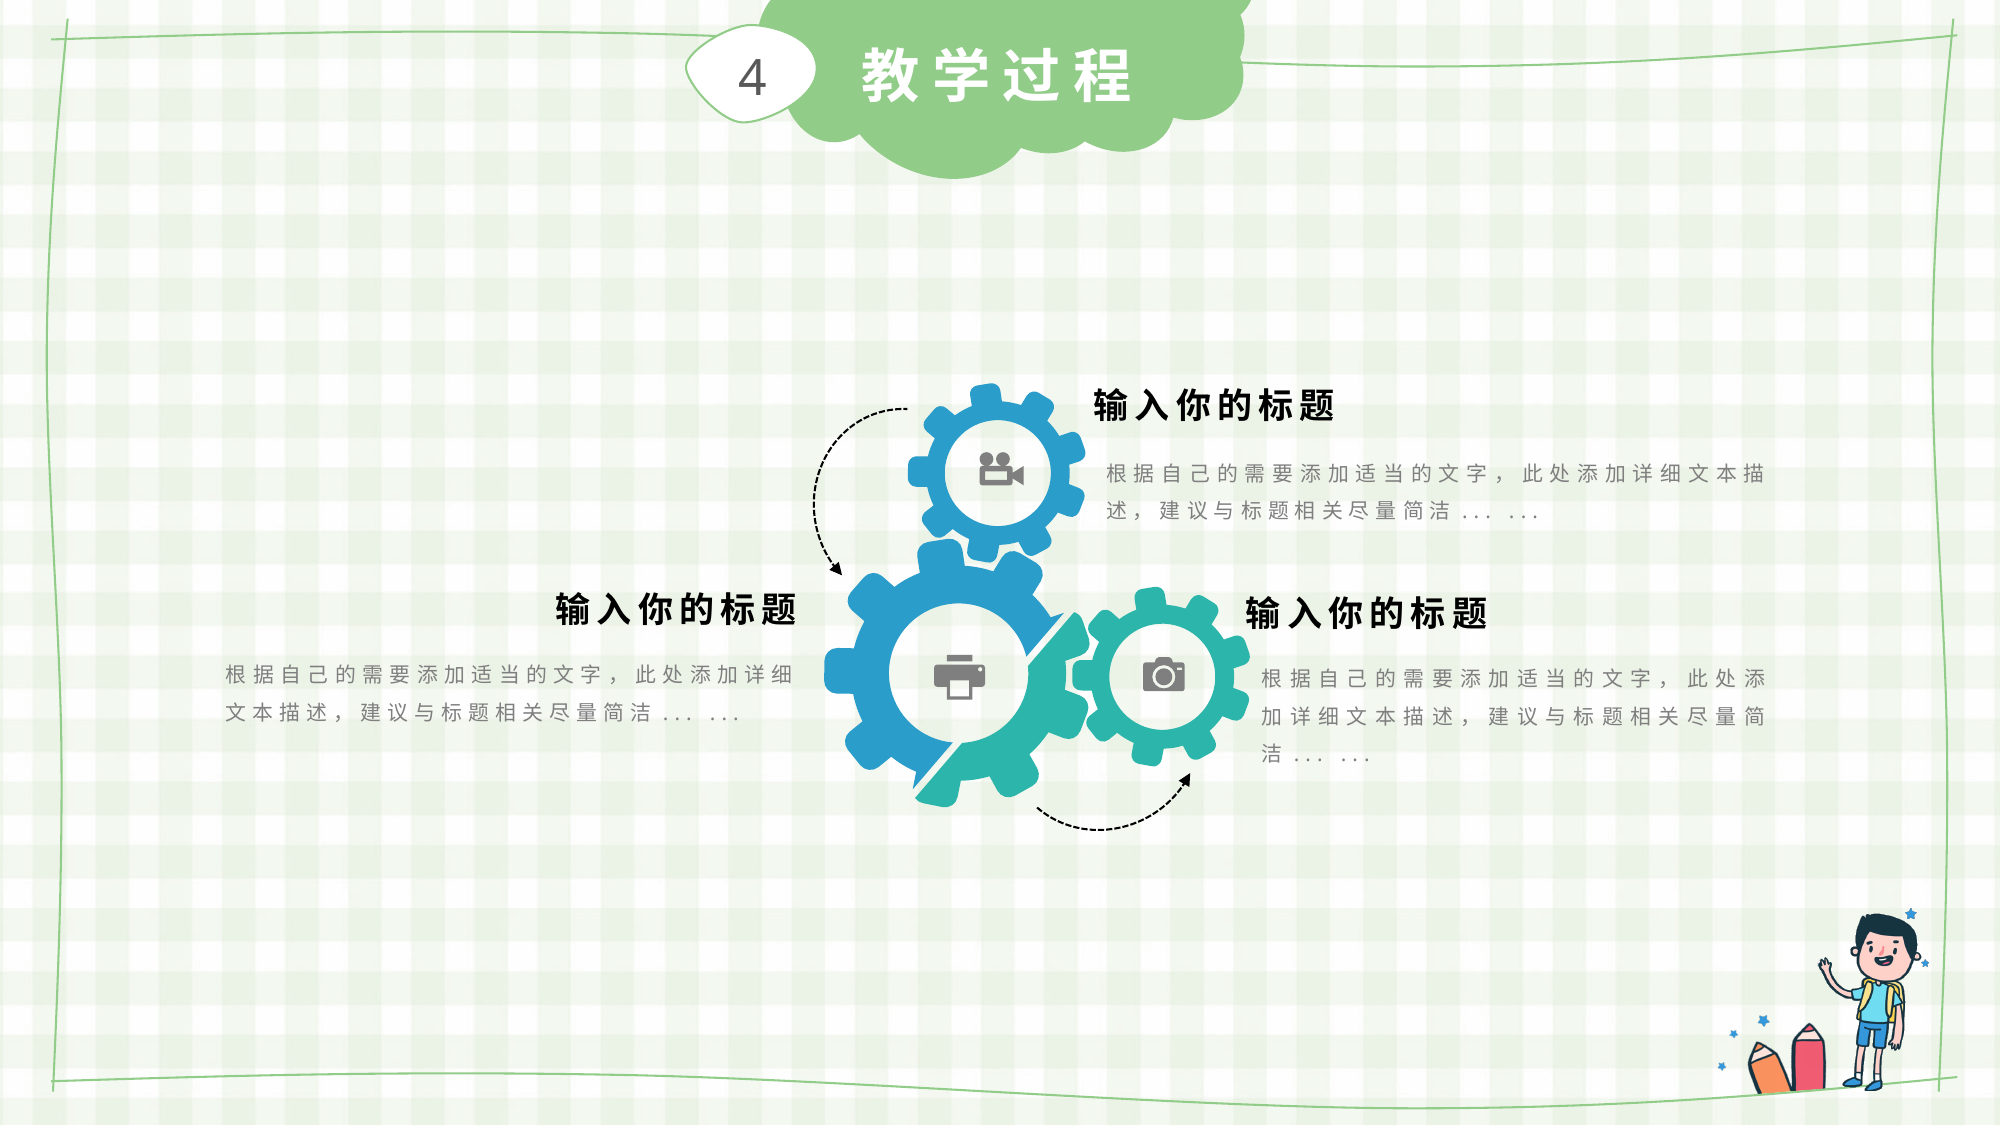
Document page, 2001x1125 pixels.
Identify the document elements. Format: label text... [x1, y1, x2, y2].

text_box 输入你的标题 [1078, 376, 1350, 433]
text_box 4 [723, 37, 782, 113]
picture [1714, 908, 1929, 1096]
text_box 根据自己的需要添加适当的文字，此处添加详细文本描述，建议与标题相关尽量简洁... ... [1251, 646, 1786, 774]
text_box 根据自己的需要添加适当的文字，此处添加详细文本描述，建议与标题相关尽量简洁... ... [211, 642, 814, 732]
text_box 根据自己的需要添加适当的文字，此处添加详细文本描述，建议与标题相关尽量简洁... ... [1251, 440, 1786, 531]
text_box [1038, 809, 1161, 831]
text_box 教学过程 [857, 39, 1158, 140]
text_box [823, 382, 1251, 809]
text_box 输入你的标题 [1251, 583, 1502, 641]
text_box 输入你的标题 [540, 579, 812, 637]
text_box [813, 461, 823, 549]
